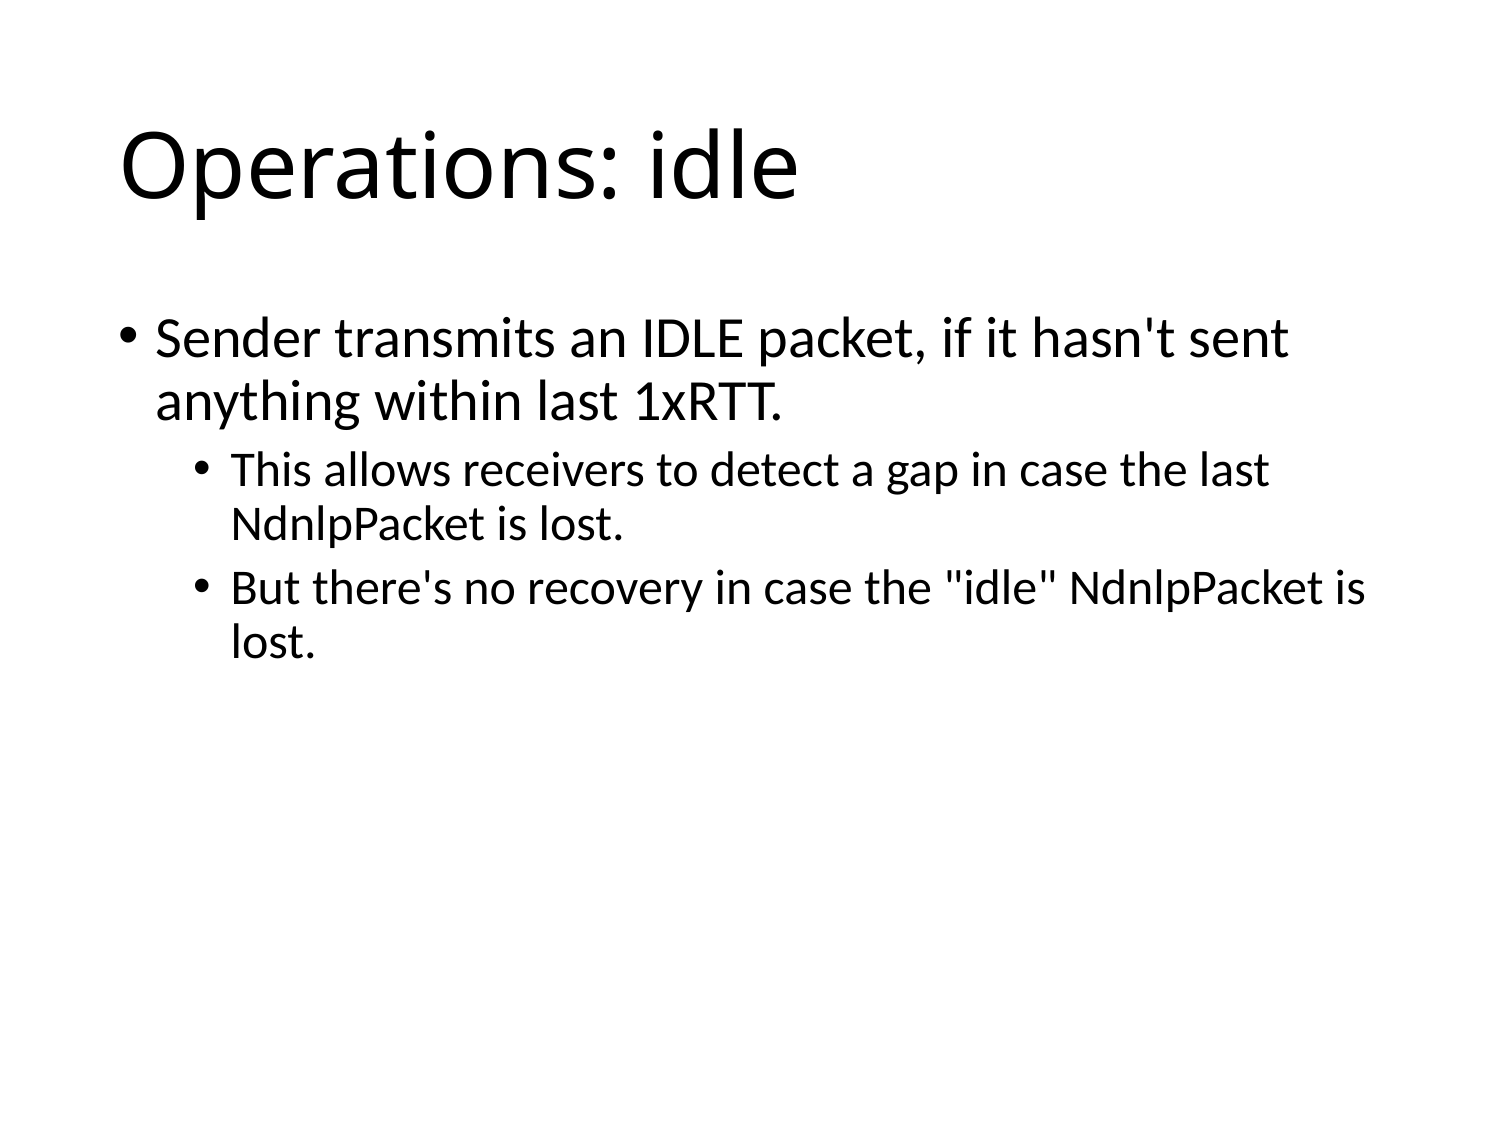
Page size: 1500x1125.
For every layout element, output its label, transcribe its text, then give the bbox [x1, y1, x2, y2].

title Operations: idle [103, 59, 1397, 278]
list Sender transmits an IDLE packet, if it hasn't sent anything within last 1xRTT. This allows receivers to detect a gap in case the last NdnlpPacket is lost. But there's no recovery in case the "idle" NdnlpPacket is lost. [103, 299, 1397, 1014]
